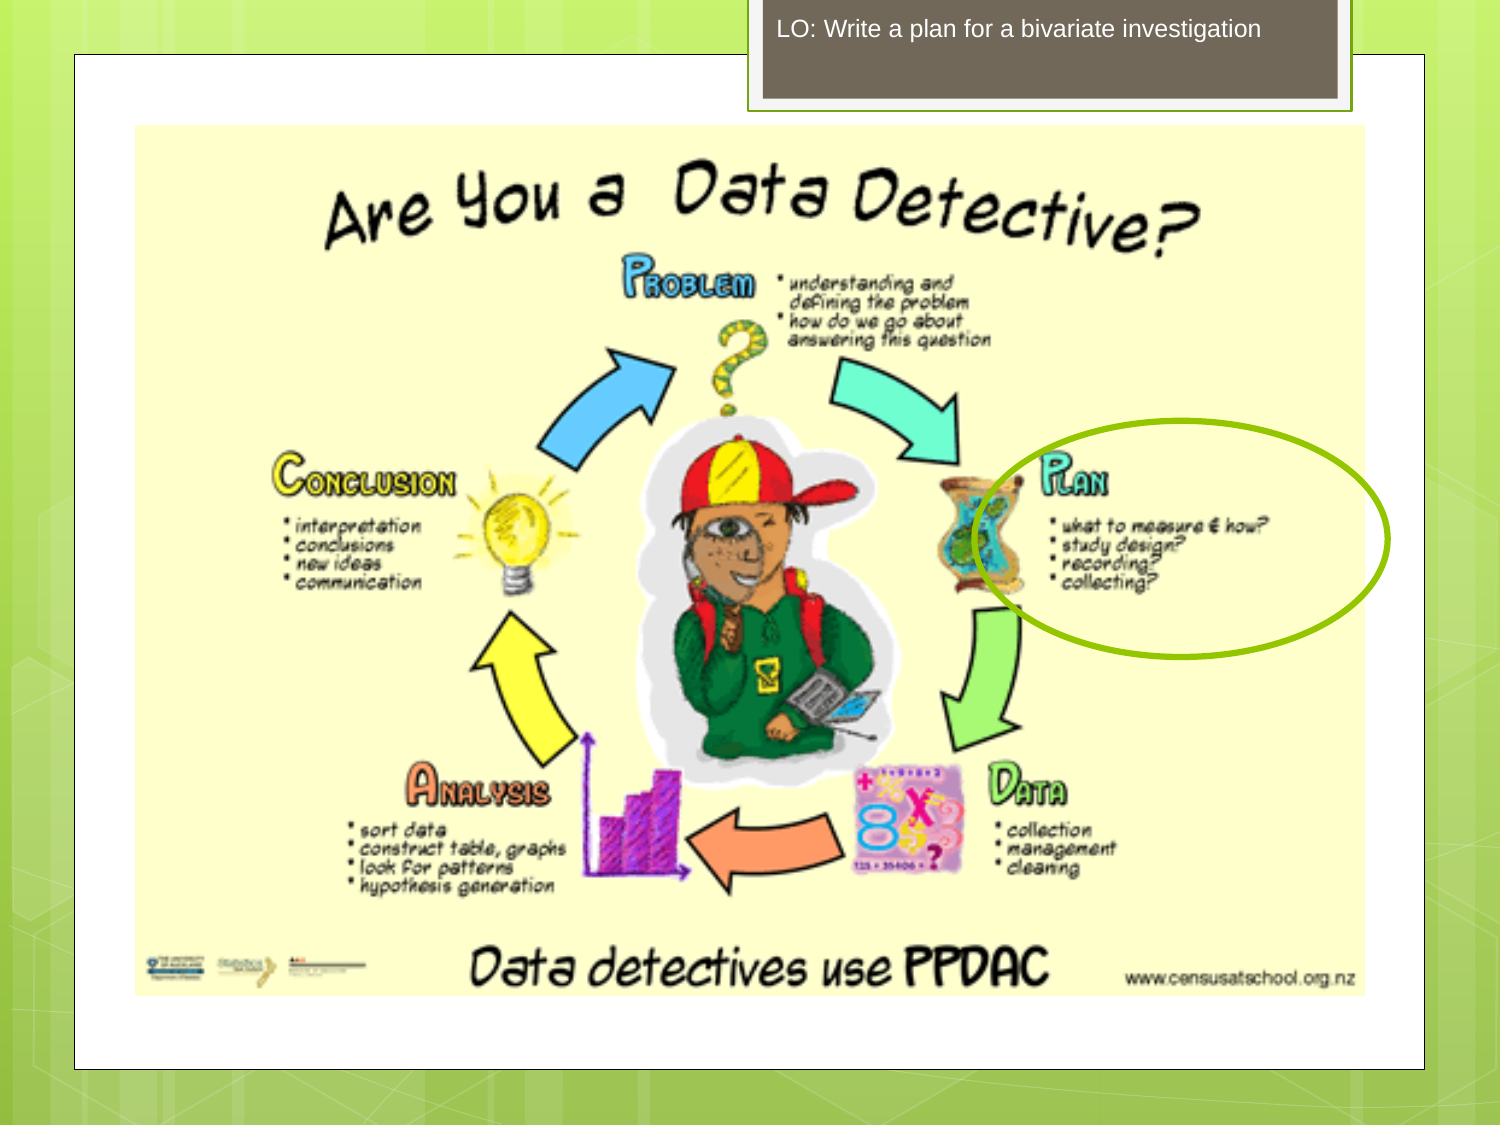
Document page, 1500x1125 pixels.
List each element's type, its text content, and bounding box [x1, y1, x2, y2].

text_box LO: Write a plan for a bivariate investigation [761, 5, 1341, 80]
picture [135, 125, 1365, 996]
text_box [1370, 491, 1388, 587]
